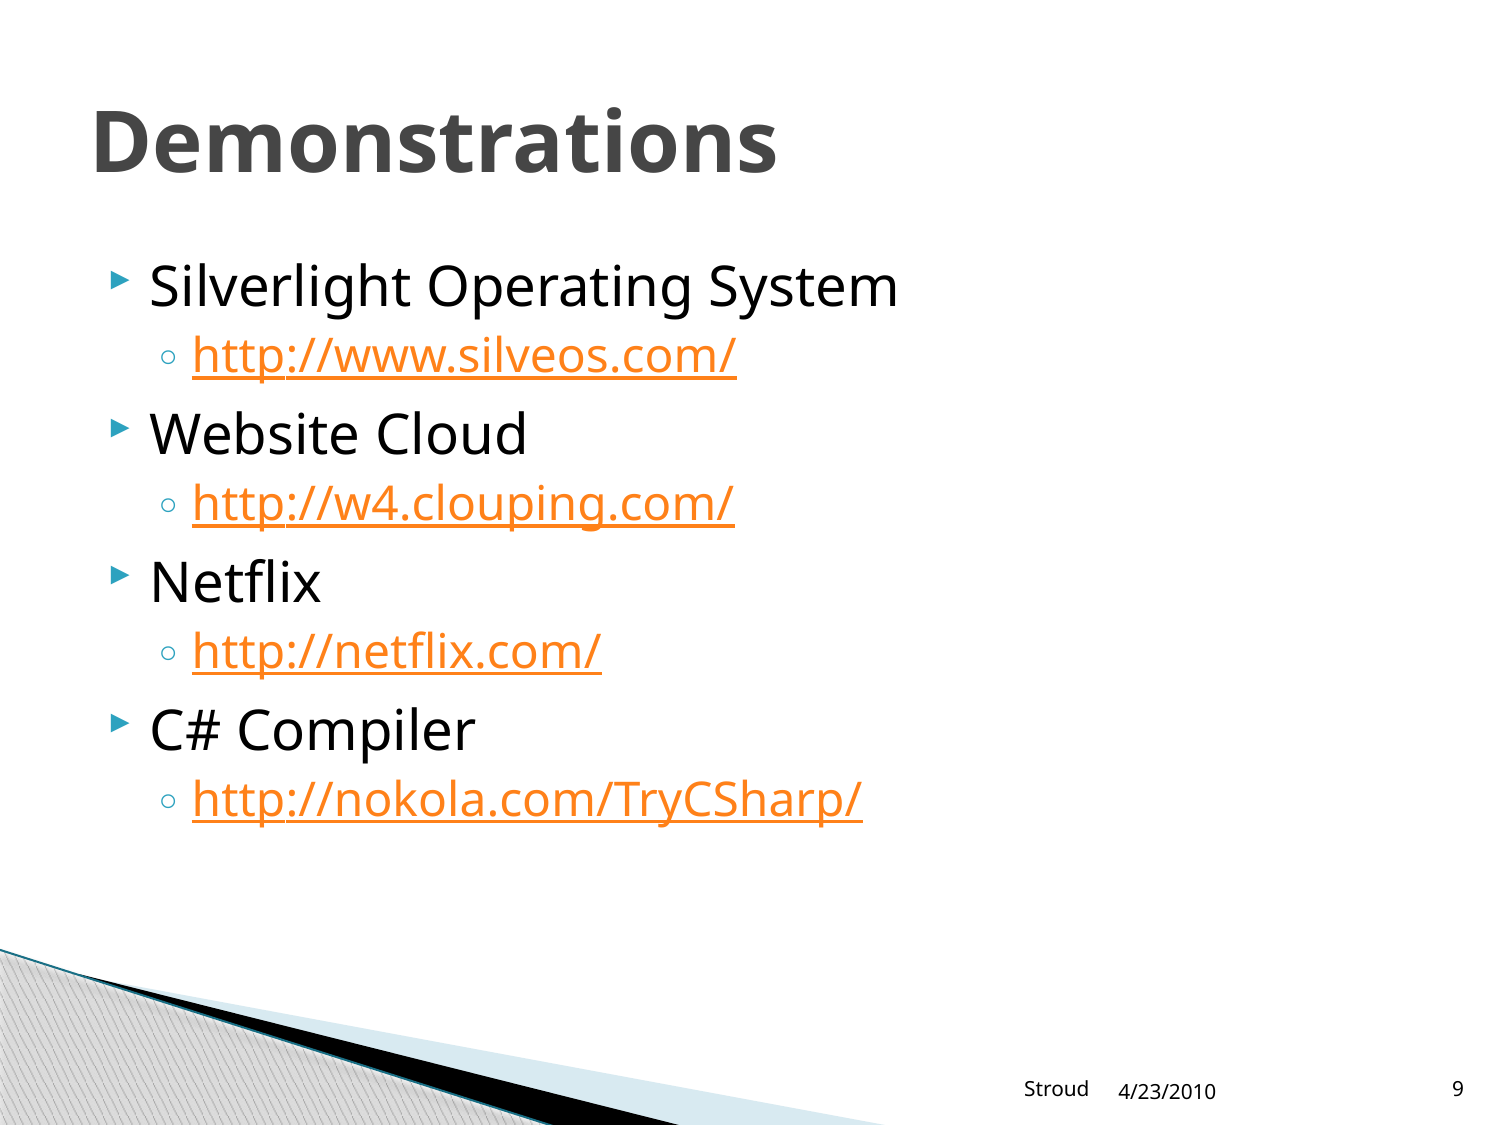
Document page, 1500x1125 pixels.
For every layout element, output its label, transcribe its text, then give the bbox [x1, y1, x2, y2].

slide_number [1105, 1051, 1418, 1112]
footer Stroud [718, 1051, 1105, 1112]
slide_number 9 [1418, 1051, 1479, 1112]
list Silverlight Operating System http://www.silveos.com/ Website Cloud http://w4.clouping.com/ Netflix http://netflix.com/ C# Compiler http://nokola.com/TryCSharp/ [75, 243, 1425, 986]
title Demonstrations [75, 45, 1425, 233]
